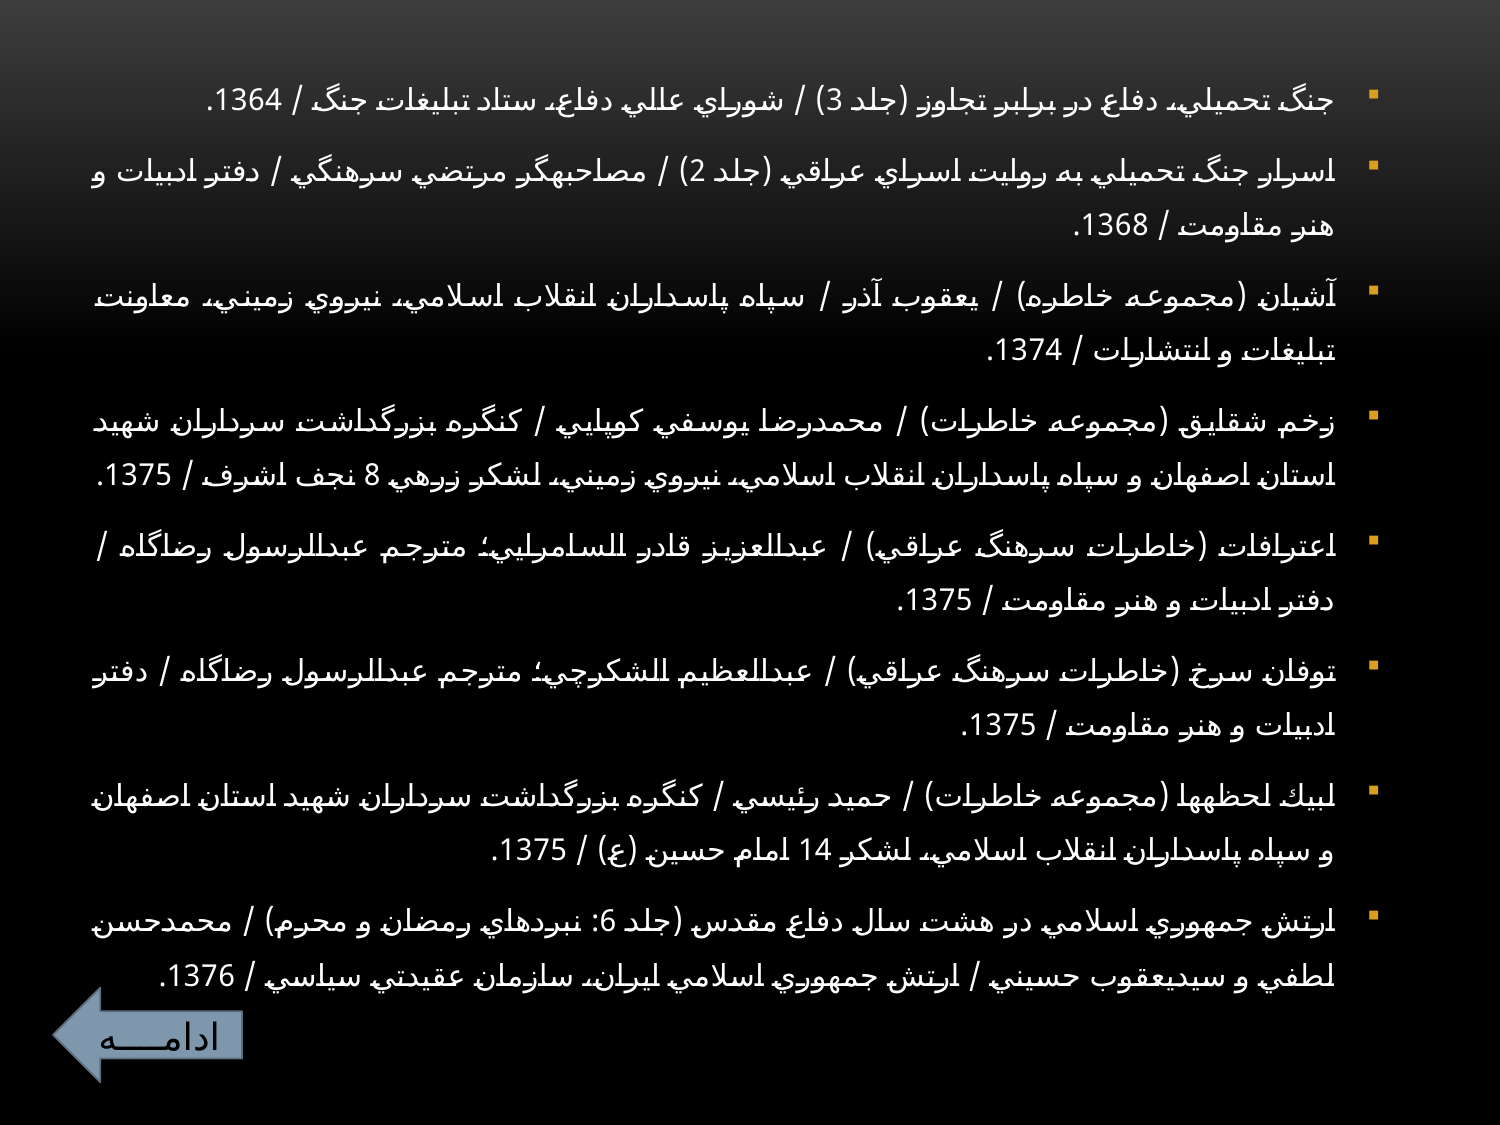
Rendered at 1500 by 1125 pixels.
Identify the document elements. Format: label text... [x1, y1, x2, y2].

list جنگ تحميلي، دفاع در برابر تجاوز (جلد 3) / شوراي عالي دفاع، ستاد تبليغات جنگ‏ / 1364. اسرار جنگ تحميلي به روايت اسراي عراقي (جلد 2) / مصاحبه‏گر مرتضي سرهنگي / دفتر ادبيات و هنر مقاومت‏ / 1368. آشيان‏ (مجموعه خاطره‏) / يعقوب آذر / سپاه پاسداران انقلاب اسلامي، نيروي زميني، معاونت تبليغات و انتشارات‏ / 1374. زخم شقايق‏ (مجموعه خاطرات‏) / محمدرضا يوسفي كوپايي / كنگره بزرگداشت سرداران شهيد استان اصفهان و سپاه پاسداران انقلاب اسلامي، نيروي زميني، لشكر زرهي 8 نجف اشرف‏ / 1375. اعترافات‏ (خاطرات سرهنگ عراقي) / عبدالعزيز قادر السامرايي؛ مترجم عبدالرسول رضاگاه‏ / دفتر ادبيات و هنر مقاومت‏ / 1375. توفان سرخ‏ (خاطرات سرهنگ عراقي) / عبدالعظيم الشكرچي؛ مترجم عبدالرسول رضاگاه‏ / دفتر ادبيات و هنر مقاومت‏ / 1375. لبيك لحظه‏ها (مجموعه خاطرات‏) / حميد رئيسي / كنگره بزرگداشت سرداران شهيد استان اصفهان و سپاه پاسداران انقلاب اسلامي، لشكر 14 امام حسين (ع) / 1375. ارتش جمهوري اسلامي در هشت سال دفاع مقدس‏ (جلد 6: نبردهاي رمضان و محرم‏) / محمدحسن لطفي و سيديعقوب حسيني / ارتش جمهوري اسلامي ايران، سازمان عقيدتي سياسي / 1376. [76, 42, 1394, 1000]
text_box ادامــــه [52, 986, 243, 1084]
